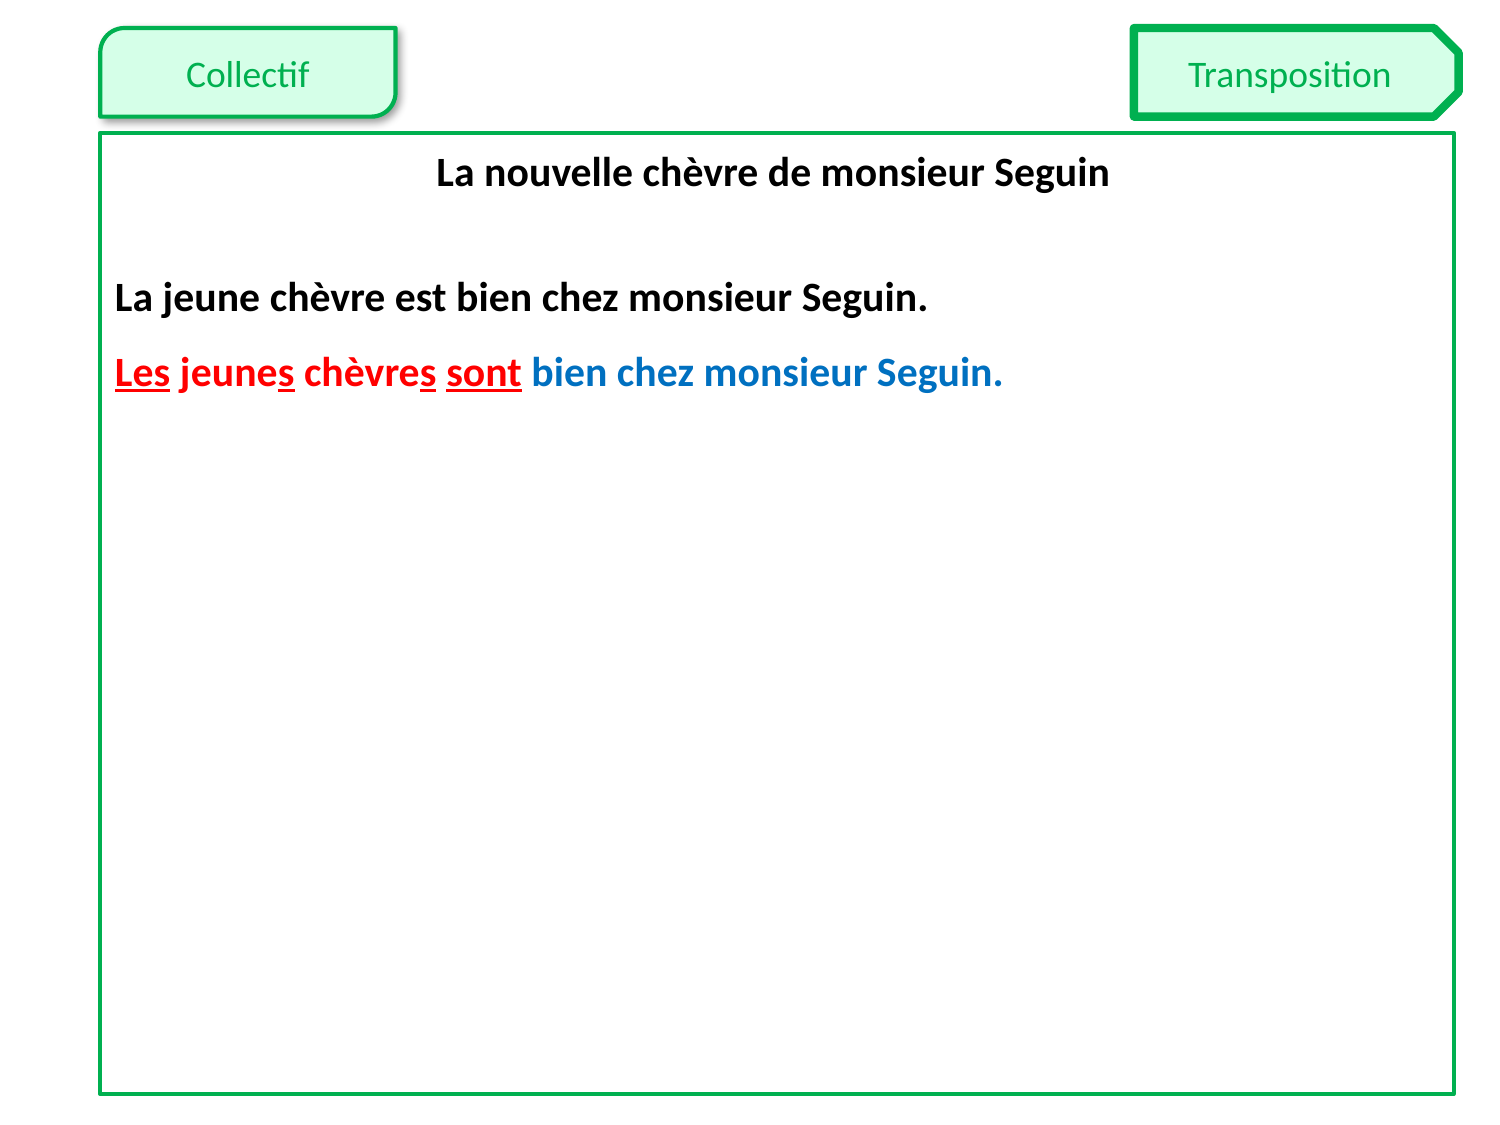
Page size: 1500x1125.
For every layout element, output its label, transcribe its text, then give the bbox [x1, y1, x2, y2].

text_box La nouvelle chèvre de monsieur Seguin La jeune chèvre est bien chez monsieur Seguin. Les jeunes chèvres sont bien chez monsieur Seguin. [100, 137, 1447, 402]
